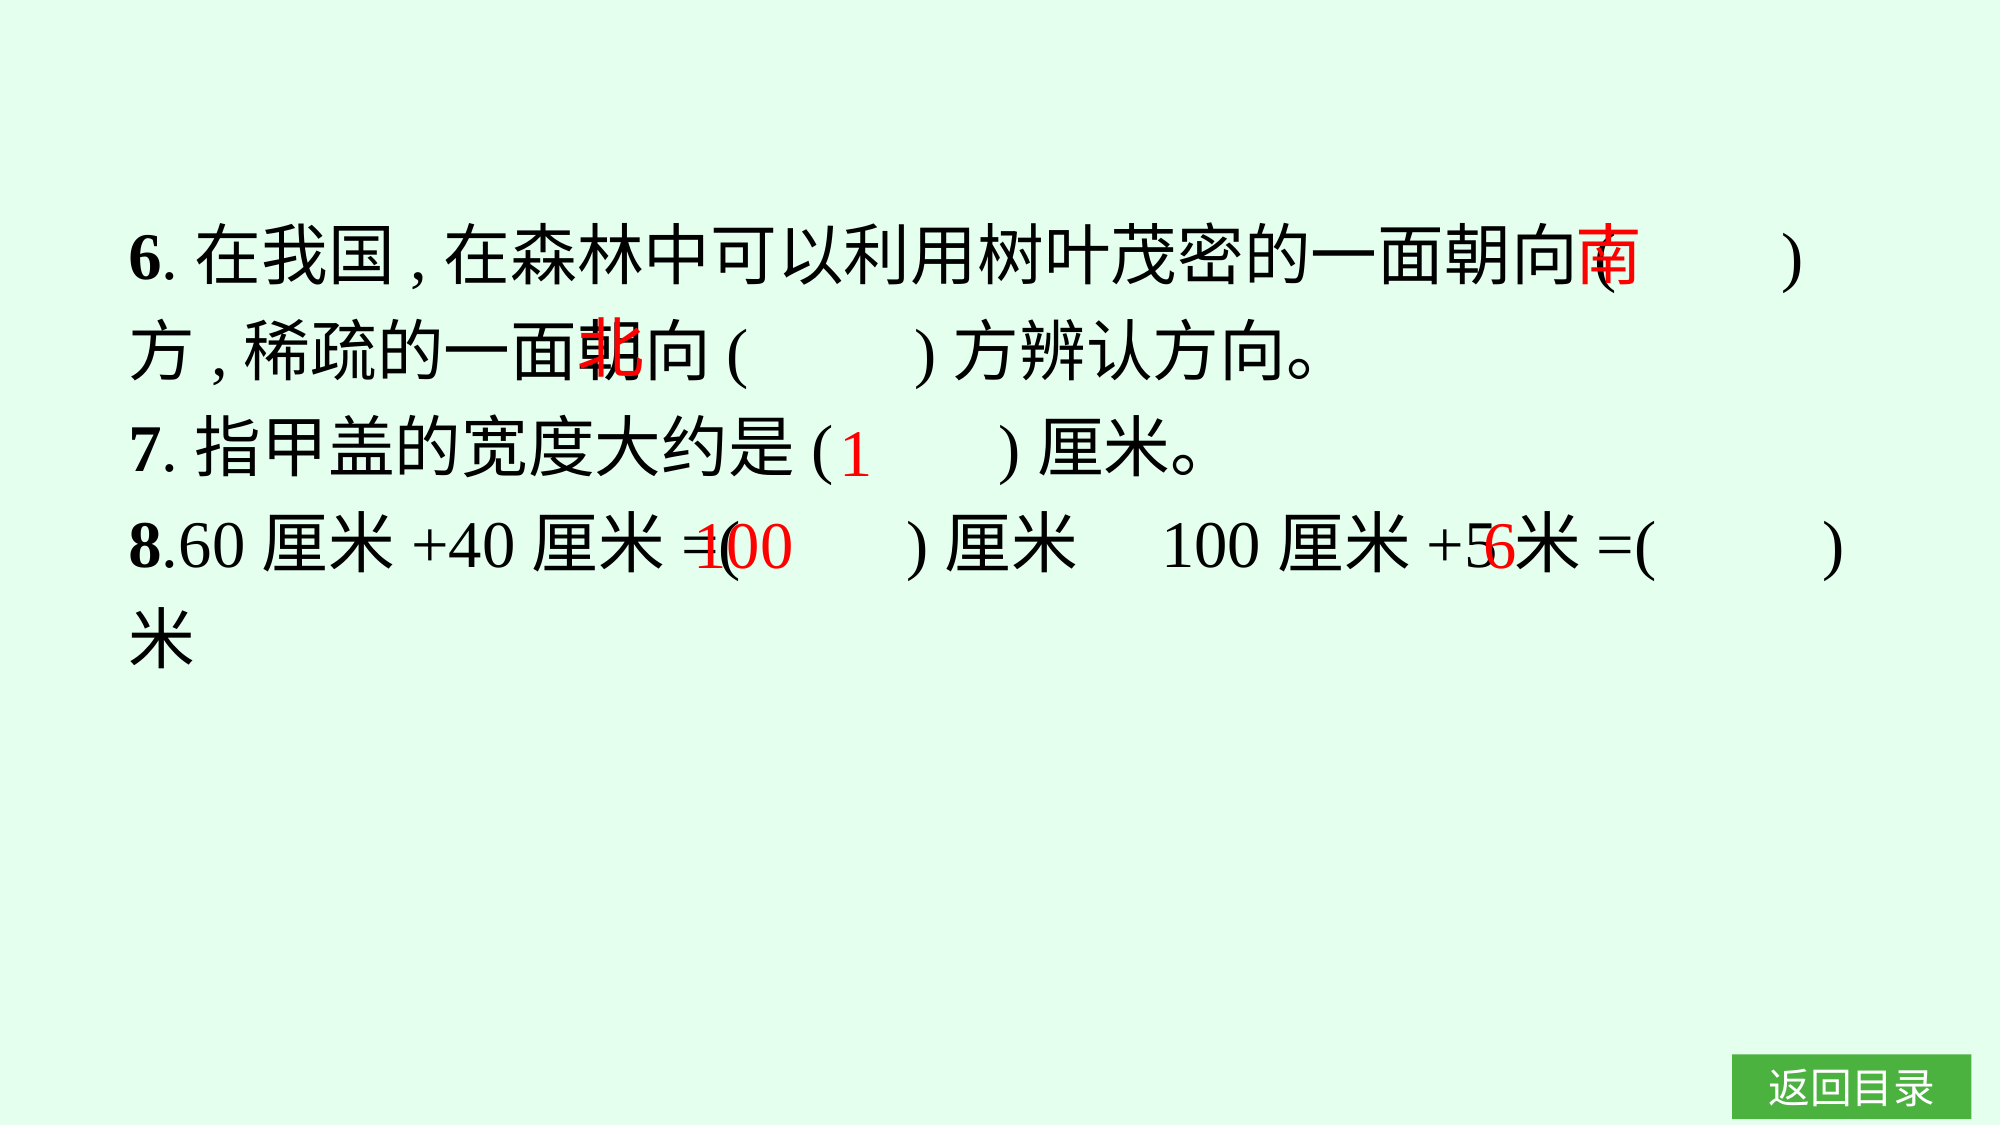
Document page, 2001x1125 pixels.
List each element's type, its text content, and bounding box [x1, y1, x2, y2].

text_box 100 [678, 478, 809, 589]
text_box 北 [562, 282, 659, 393]
text_box 6 [1468, 478, 1532, 589]
text_box 南 [1560, 189, 1658, 301]
text_box 1 [824, 386, 889, 498]
text_box 6.在我国,在森林中可以利用树叶茂密的一面朝向( )方,稀疏的一面朝向( )方辨认方向。 7.指甲盖的宽度大约是( )厘米。 8.60厘米+40厘米=( )厘米 100厘米+5米=( )米 [113, 189, 1887, 684]
